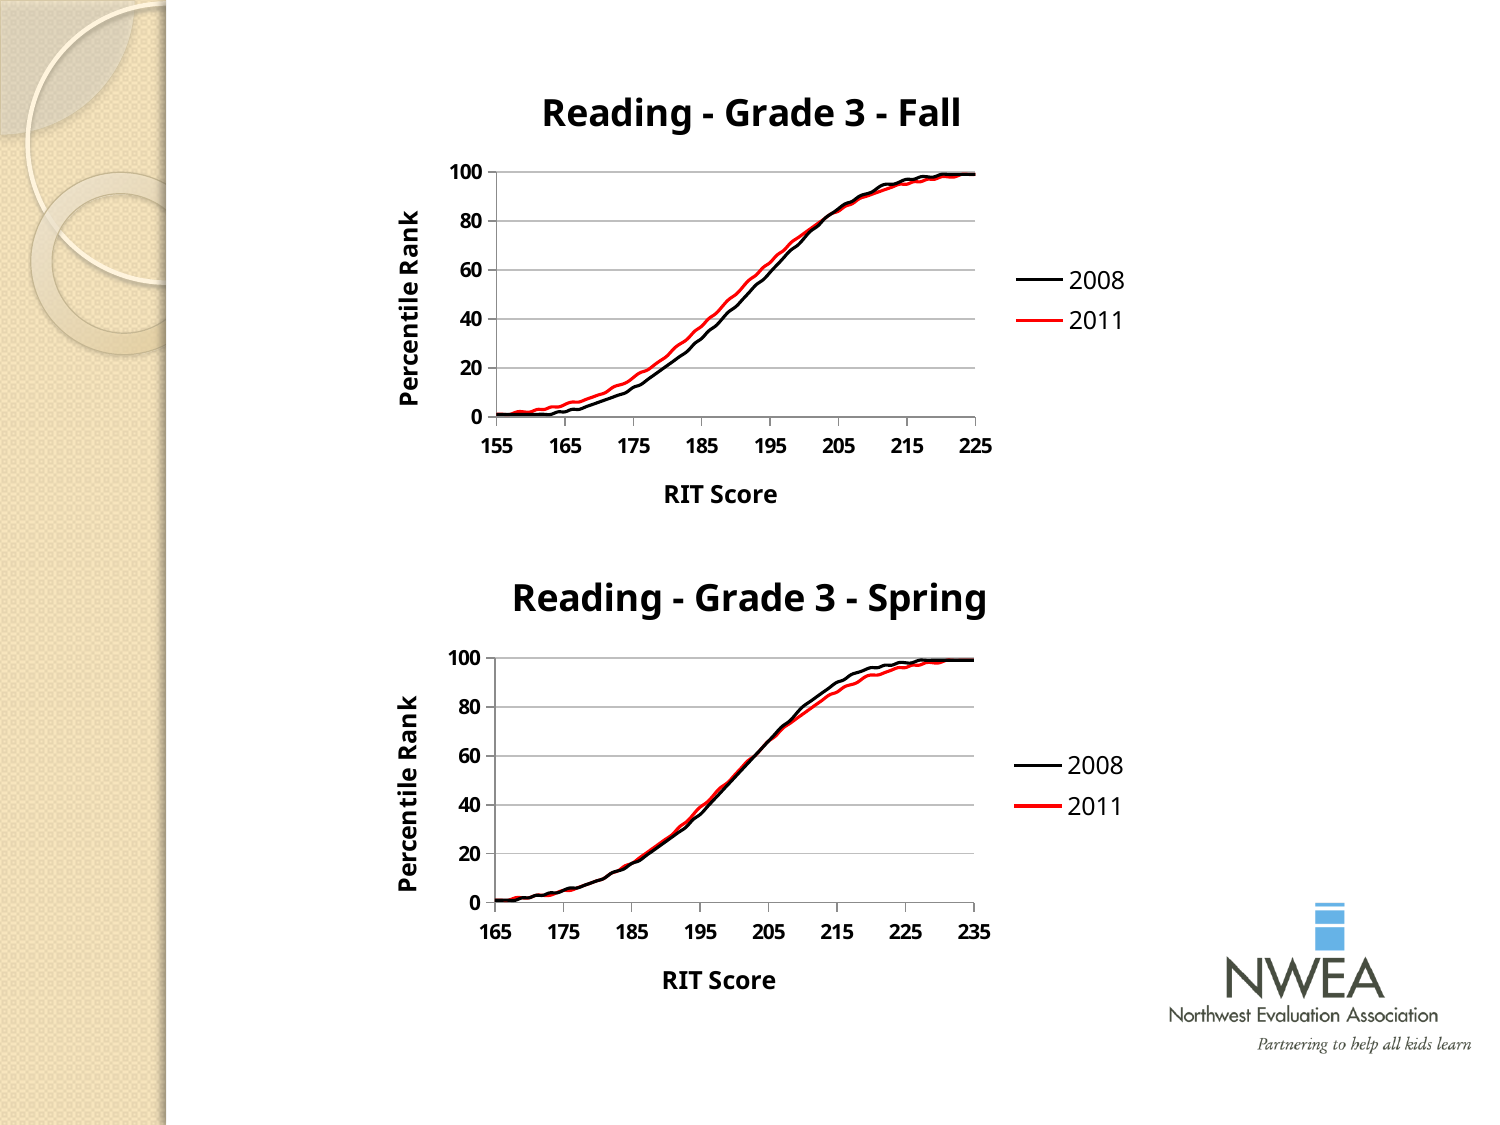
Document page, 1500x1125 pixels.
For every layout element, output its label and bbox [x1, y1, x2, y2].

picture [1140, 874, 1500, 1082]
chart [355, 56, 1147, 1030]
